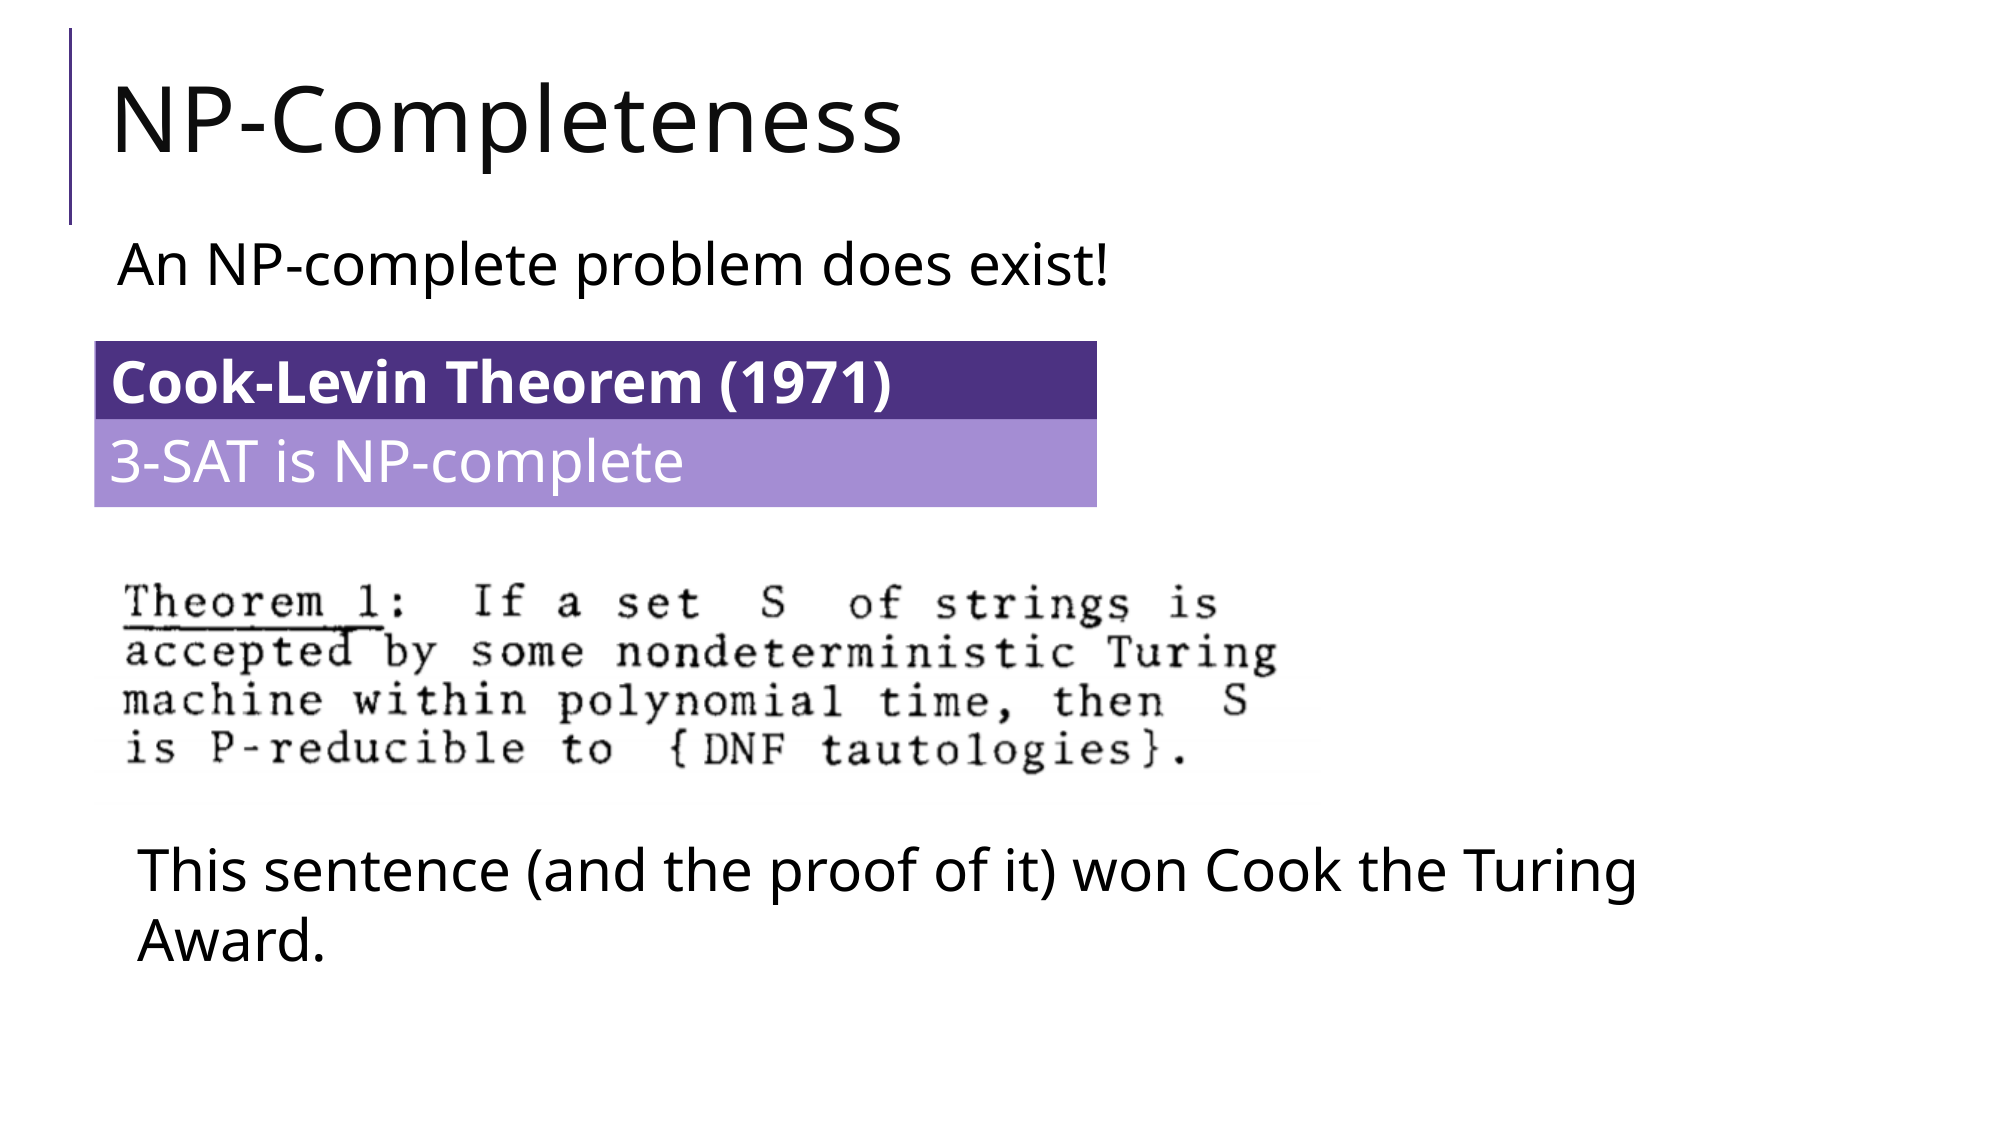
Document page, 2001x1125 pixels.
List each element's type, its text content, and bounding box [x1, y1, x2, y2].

text_box This sentence (and the proof of it) won Cook the Turing Award. [122, 825, 1761, 981]
text_box 3-SAT is NP-complete [93, 340, 1098, 509]
title NP-Completeness [94, 43, 1930, 210]
list An NP-complete problem does exist! [94, 227, 1930, 544]
picture [94, 559, 1321, 807]
text_box Cook-Levin Theorem (1971) [95, 340, 1098, 420]
